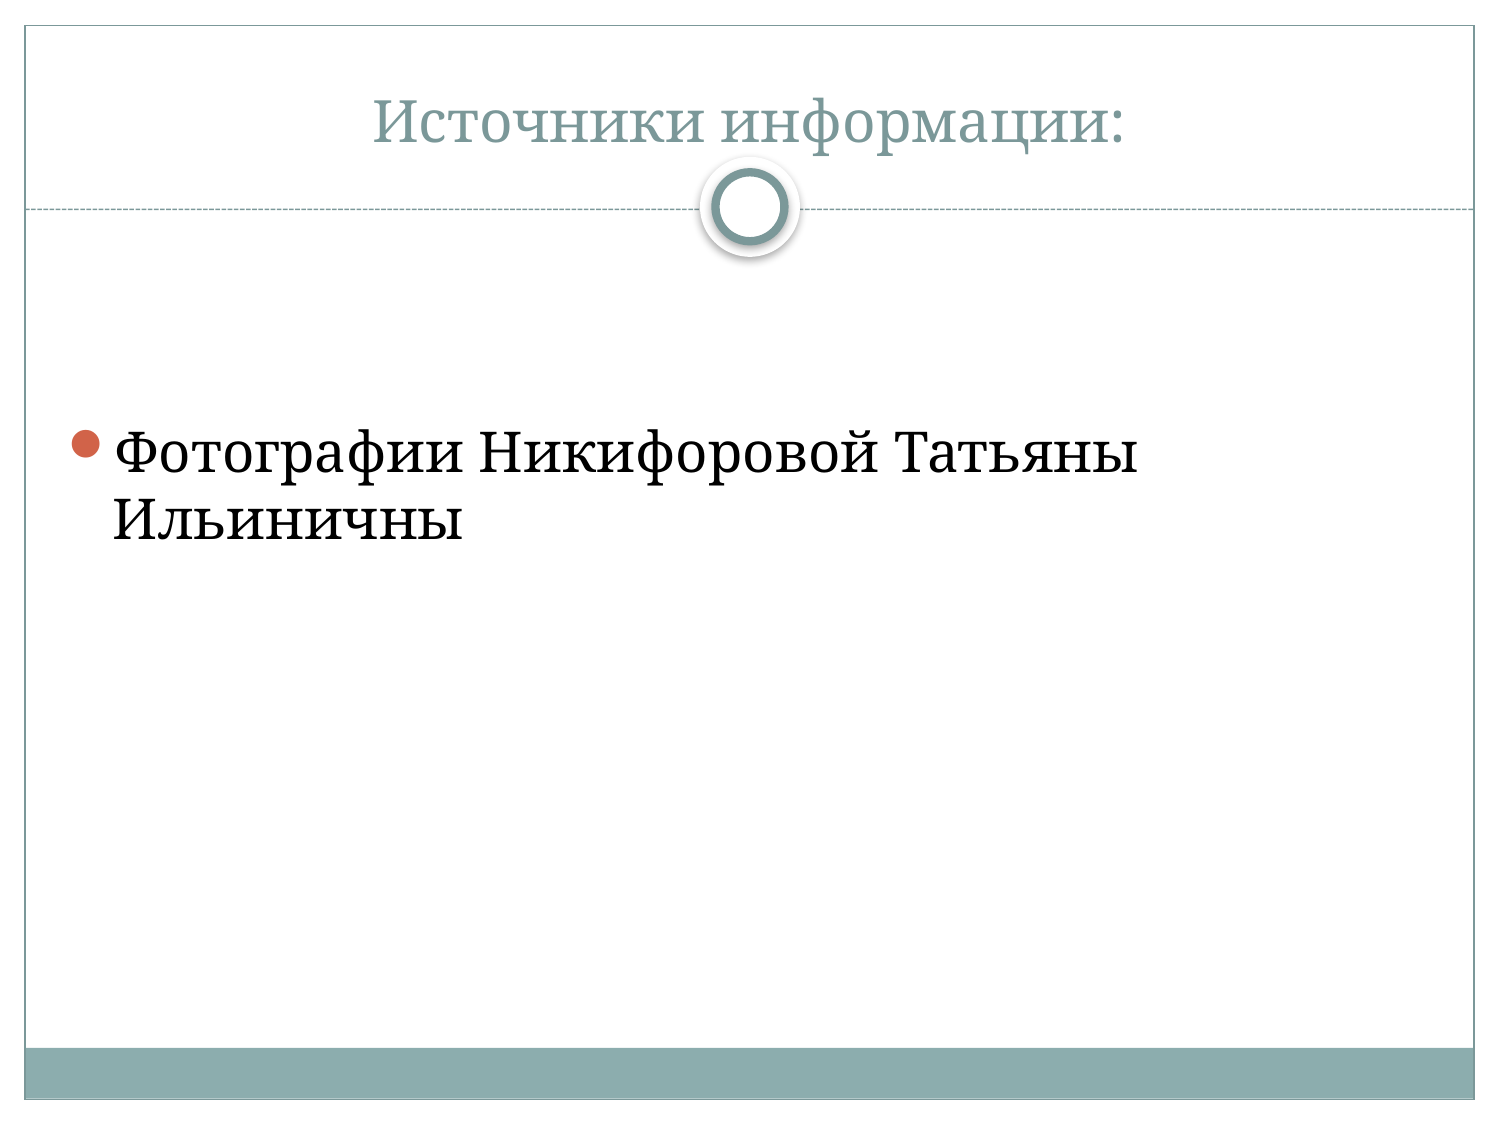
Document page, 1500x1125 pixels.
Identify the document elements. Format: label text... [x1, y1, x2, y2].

list Фотографии Никифоровой Татьяны Ильиничны [53, 408, 1436, 1001]
title Источники информации: [49, 37, 1450, 162]
